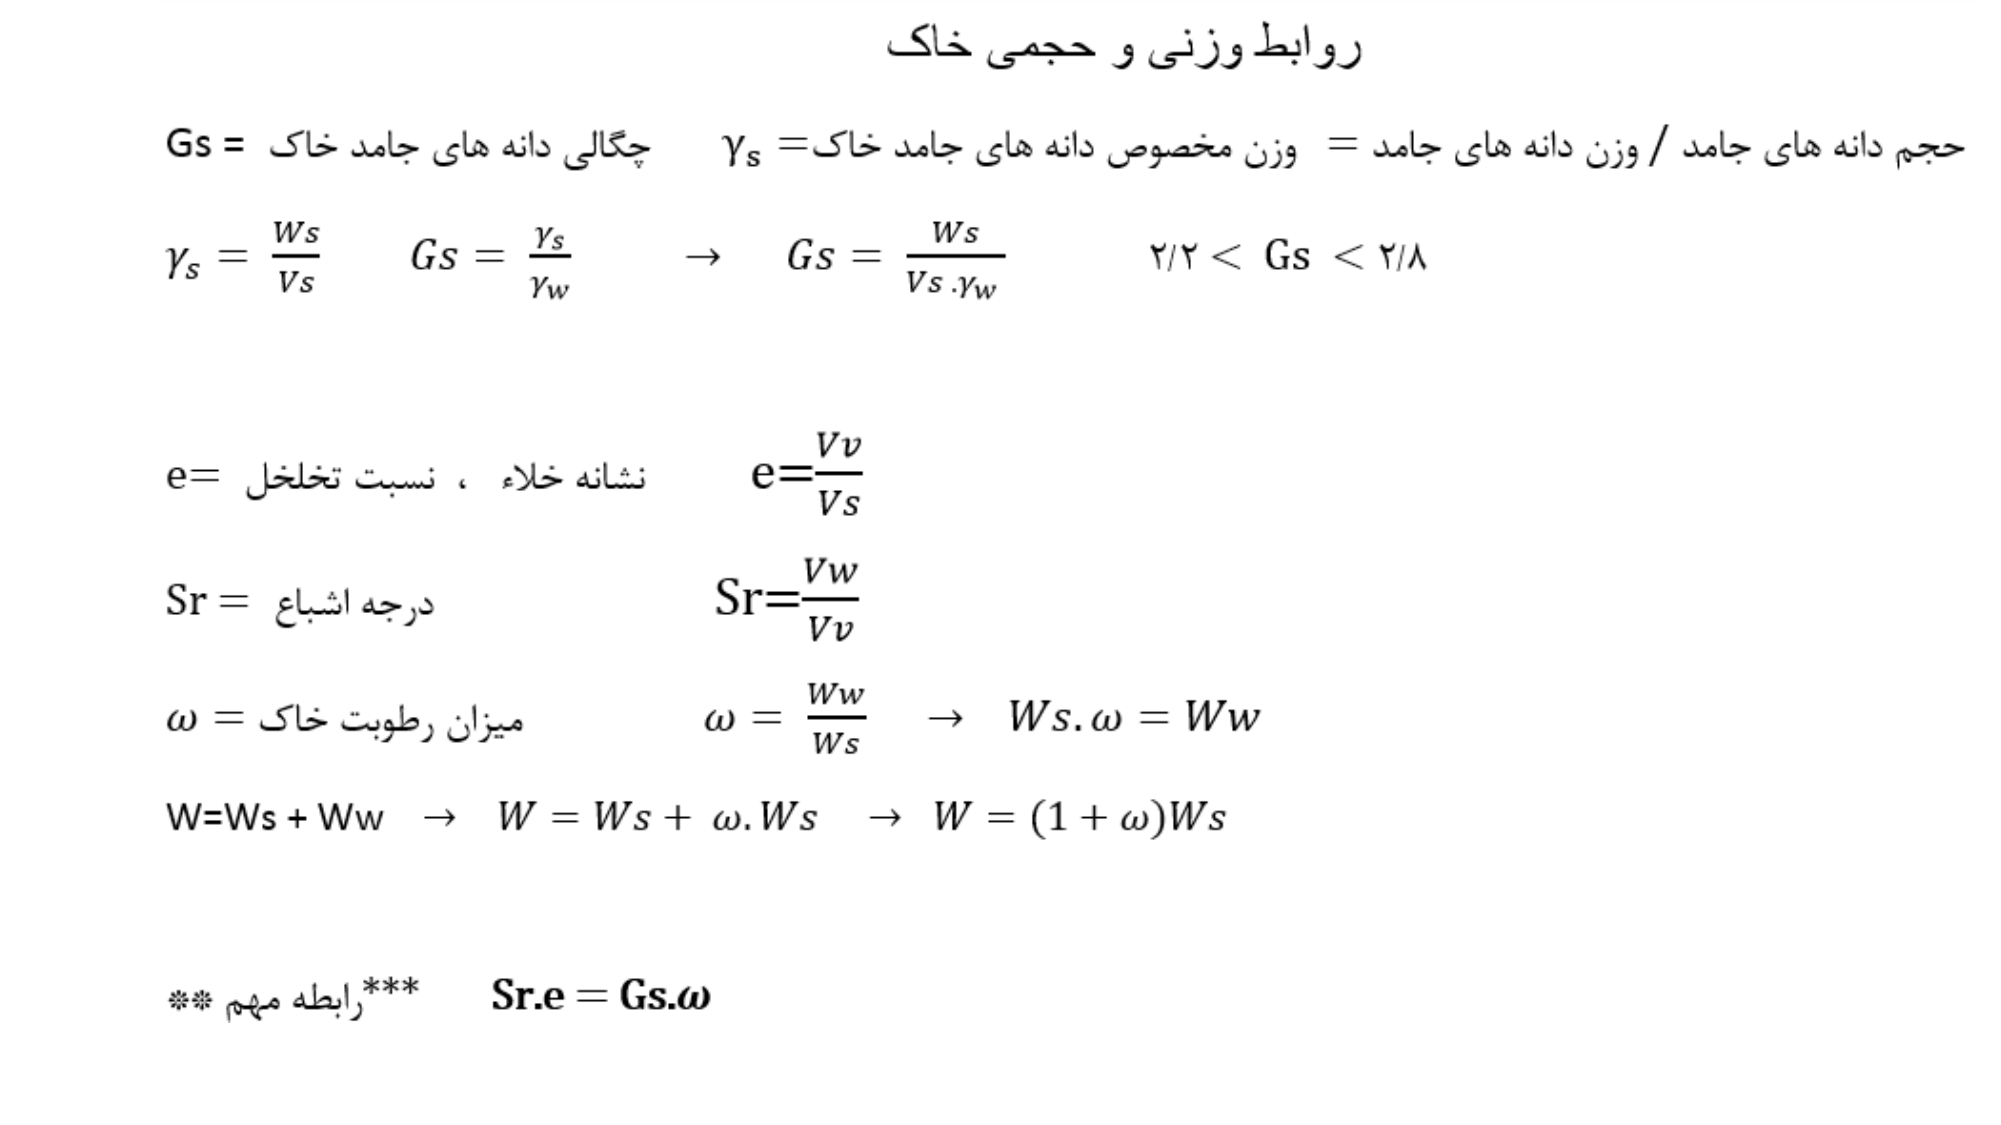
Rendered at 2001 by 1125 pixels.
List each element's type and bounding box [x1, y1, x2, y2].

picture [162, 0, 1978, 1023]
